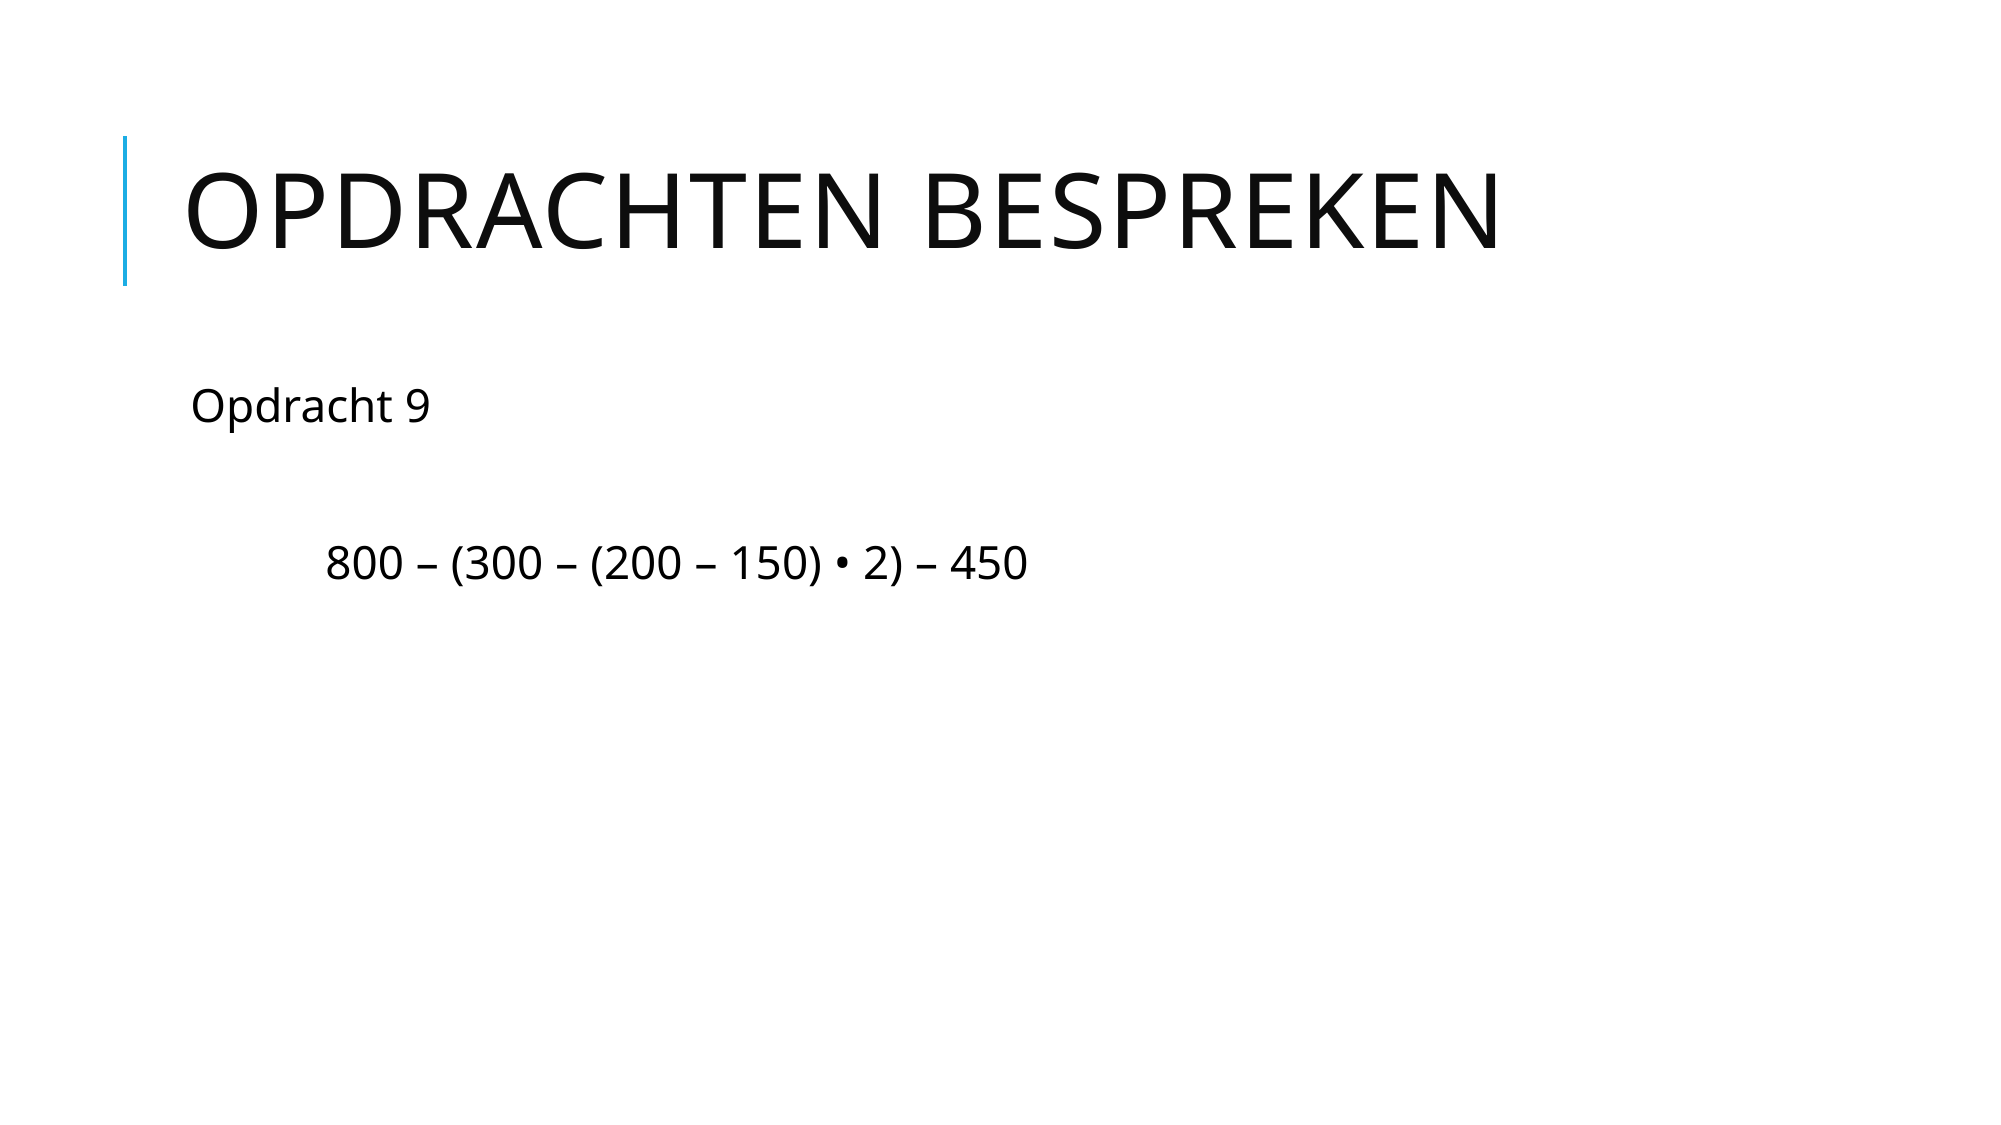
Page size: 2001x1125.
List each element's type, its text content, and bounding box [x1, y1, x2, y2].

title Opdrachten bespreken [168, 96, 1763, 342]
list Opdracht 9 800 – (300 – (200 – 150) • 2) – 450 [168, 375, 1763, 1035]
